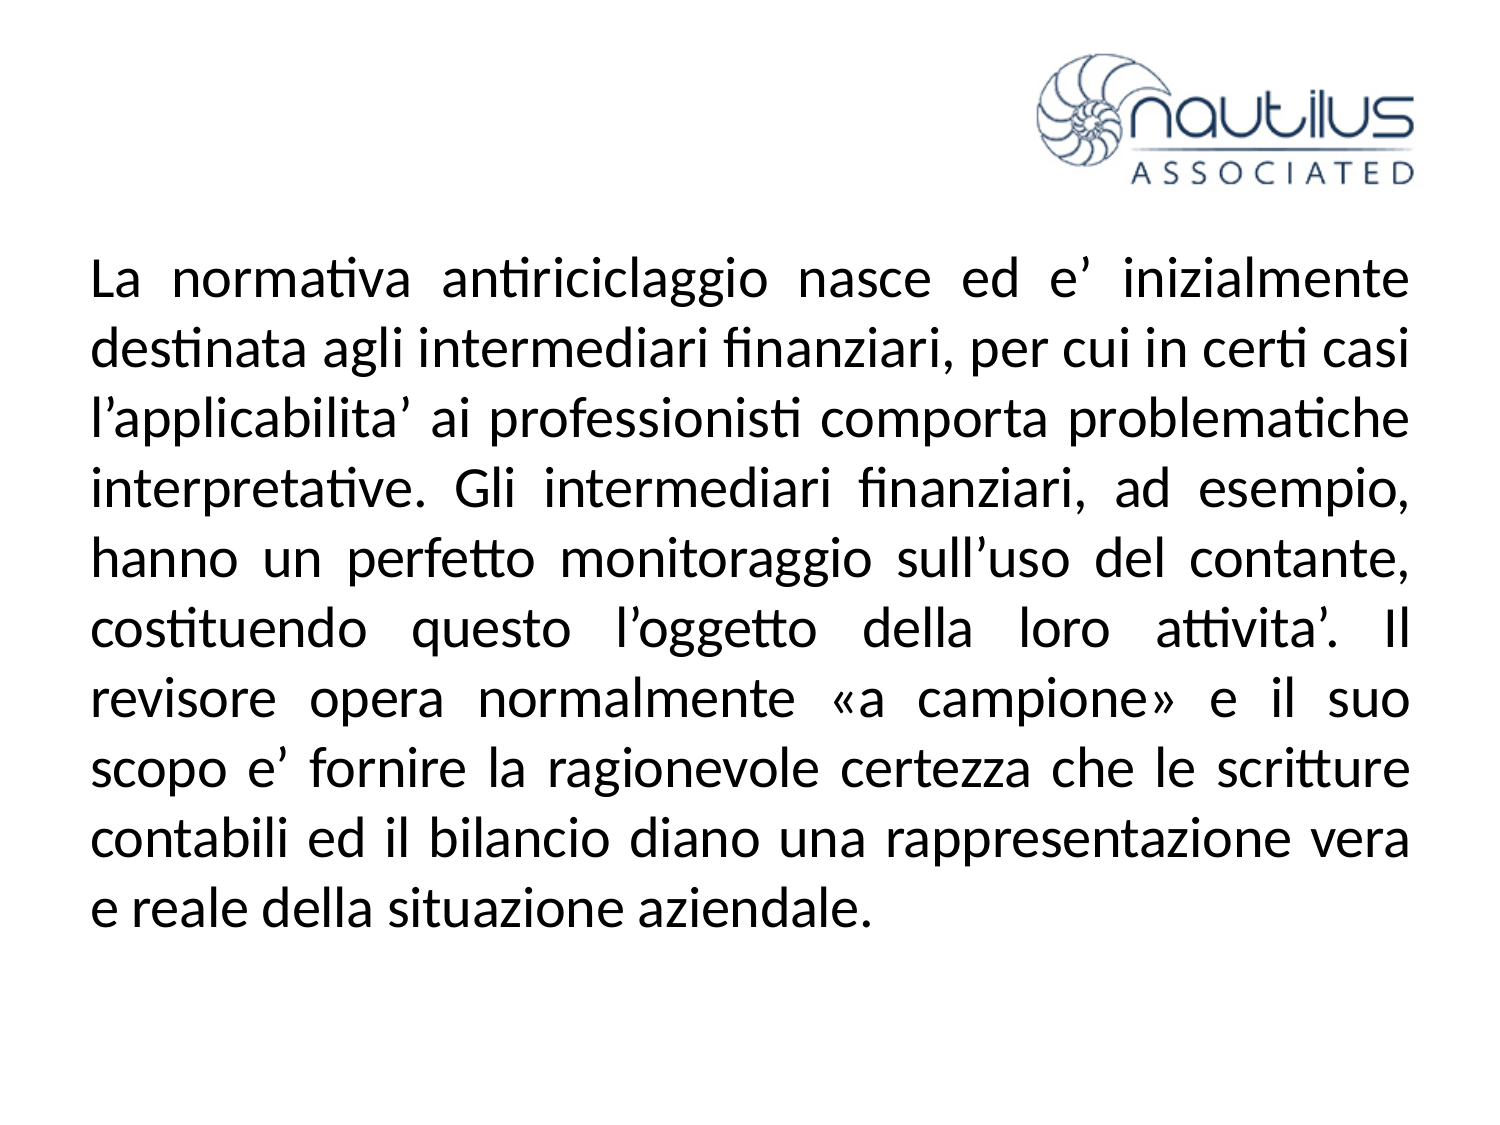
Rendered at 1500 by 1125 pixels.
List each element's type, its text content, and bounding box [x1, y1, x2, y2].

picture [998, 40, 1467, 200]
text_box La normativa antiriciclaggio nasce ed e’ inizialmente destinata agli intermediari finanziari, per cui in certi casi l’applicabilita’ ai professionisti comporta problematiche interpretative. Gli intermediari finanziari, ad esempio, hanno un perfetto monitoraggio sull’uso del contante, costituendo questo l’oggetto della loro attivita’. Il revisore opera normalmente «a campione» e il suo scopo e’ fornire la ragionevole certezza che le scritture contabili ed il bilancio diano una rappresentazione vera e reale della situazione aziendale. [87, 237, 1413, 940]
